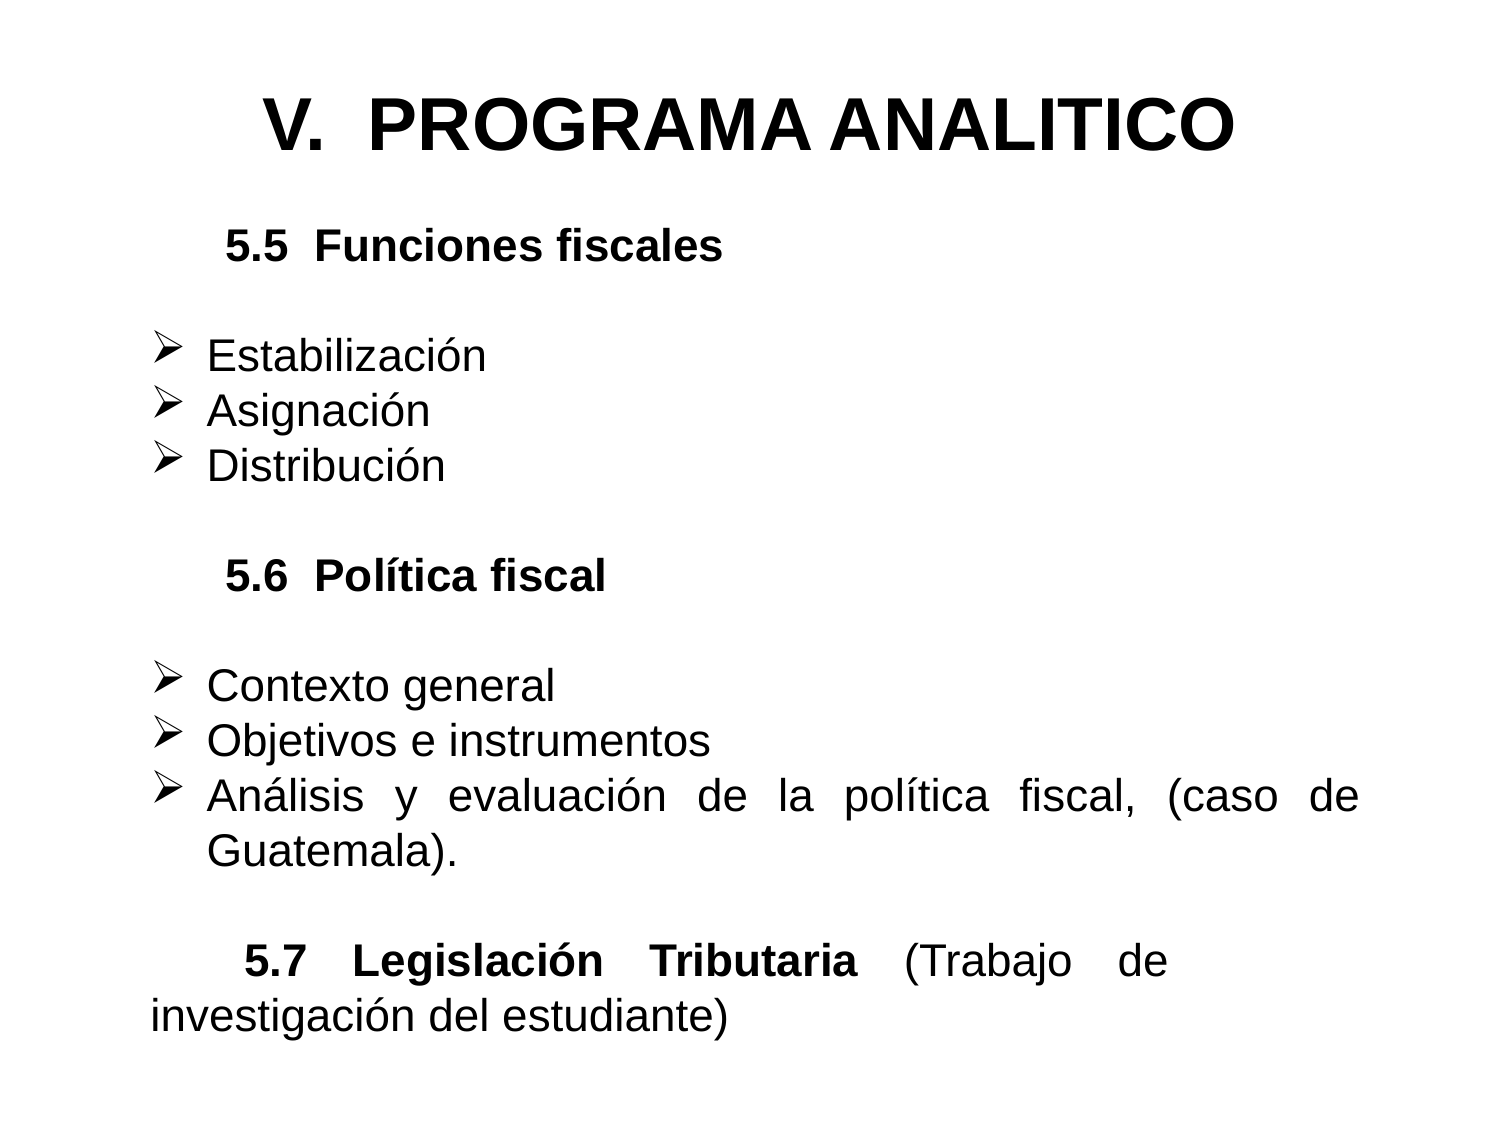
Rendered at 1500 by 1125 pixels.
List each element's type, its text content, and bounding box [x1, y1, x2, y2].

text_box 5.5 Funciones fiscales Estabilización Asignación Distribución 5.6 Política fiscal Contexto general Objetivos e instrumentos Análisis y evaluación de la política fiscal, (caso de Guatemala). 5.7 Legislación Tributaria (Trabajo de investigación del estudiante) [135, 208, 1376, 1048]
title V. PROGRAMA ANALITICO [75, 45, 1425, 197]
